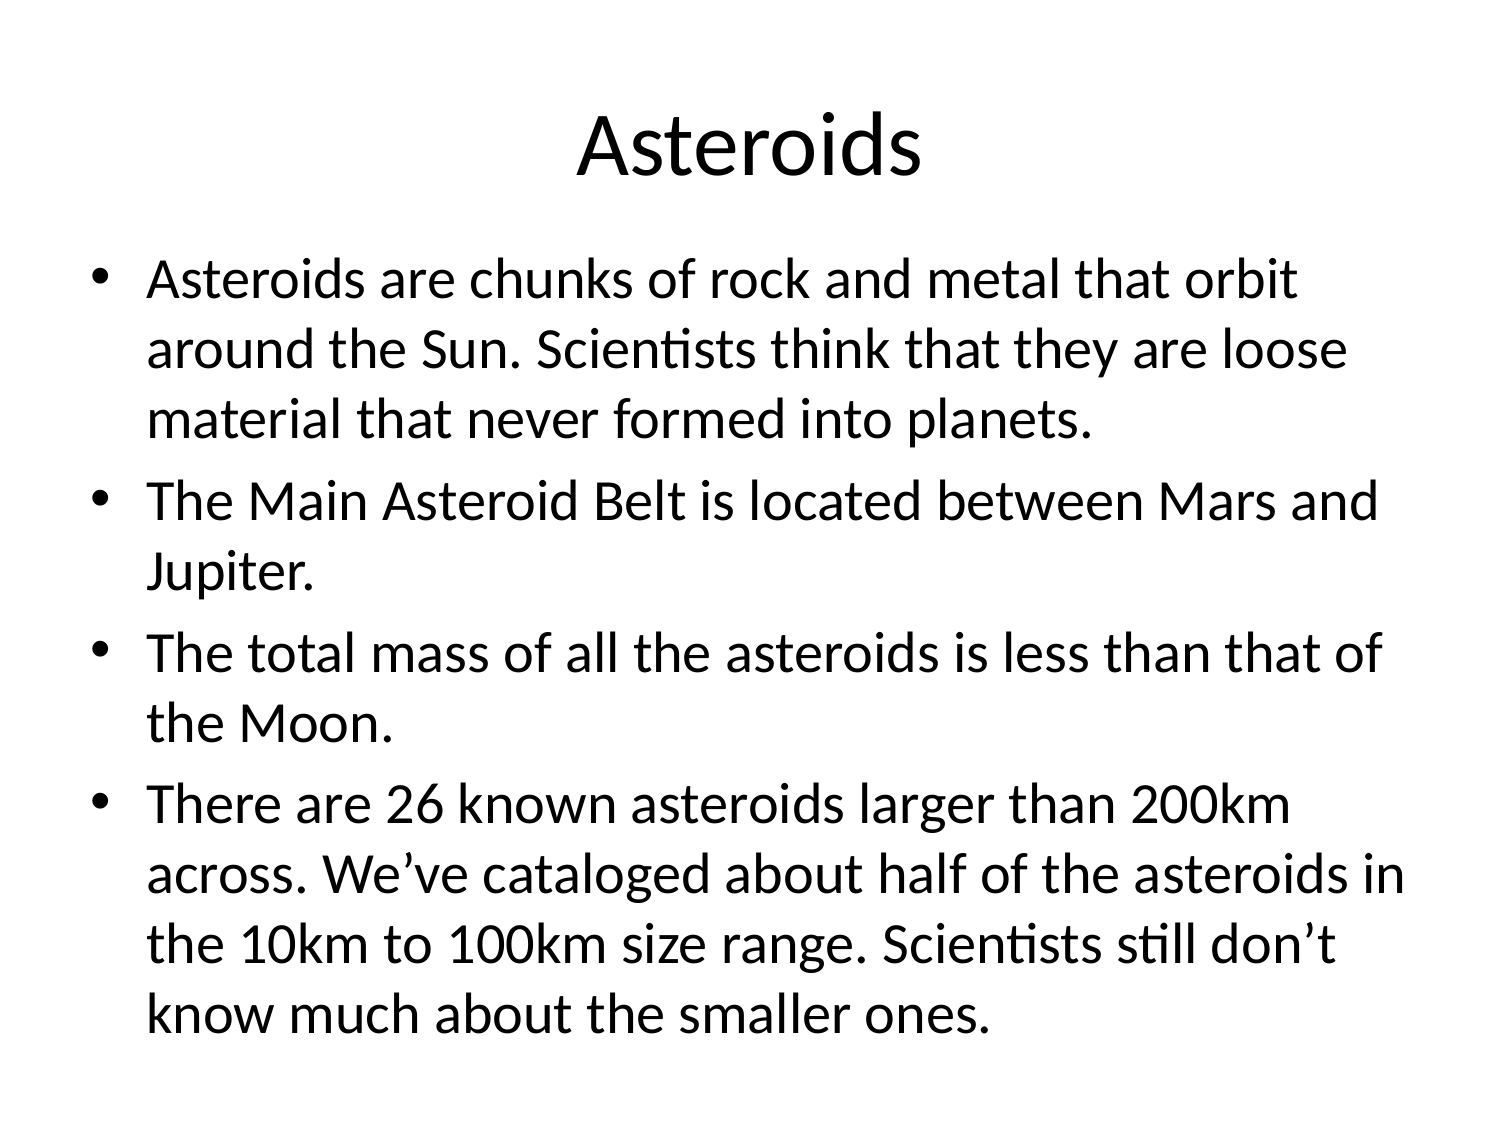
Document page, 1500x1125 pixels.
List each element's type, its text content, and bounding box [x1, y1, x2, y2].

list Asteroids are chunks of rock and metal that orbit around the Sun. Scientists think that they are loose material that never formed into planets. The Main Asteroid Belt is located between Mars and Jupiter. The total mass of all the asteroids is less than that of the Moon. There are 26 known asteroids larger than 200km across. We’ve cataloged about half of the asteroids in the 10km to 100km size range. Scientists still don’t know much about the smaller ones. [75, 232, 1476, 1073]
title Asteroids [75, 45, 1425, 232]
